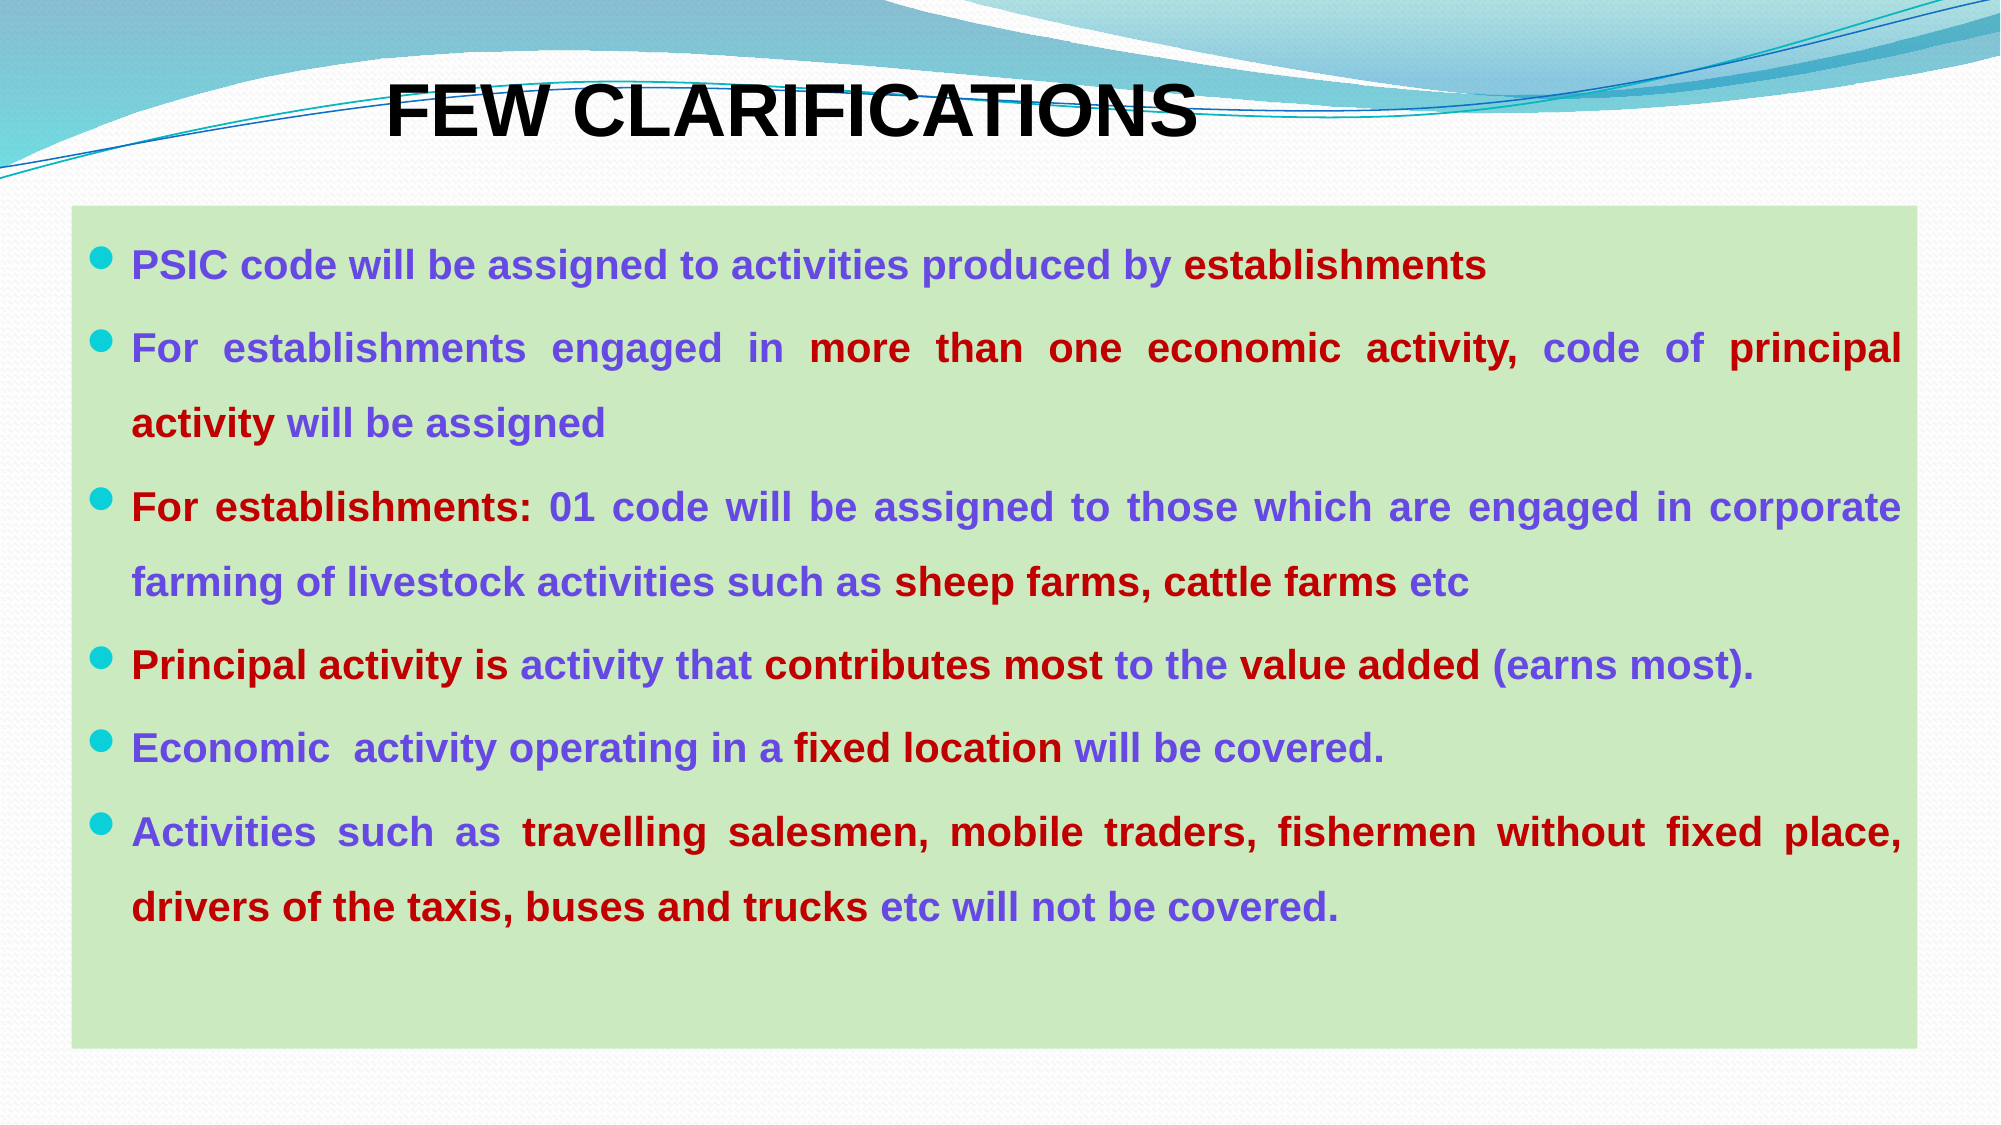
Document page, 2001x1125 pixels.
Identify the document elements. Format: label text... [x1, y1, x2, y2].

list PSIC code will be assigned to activities produced by establishments For establishments engaged in more than one economic activity, code of principal activity will be assigned For establishments: 01 code will be assigned to those which are engaged in corporate farming of livestock activities such as sheep farms, cattle farms etc Principal activity is activity that contributes most to the value added (earns most). Economic activity operating in a fixed location will be covered. Activities such as travelling salesmen, mobile traders, fishermen without fixed place, drivers of the taxis, buses and trucks etc will not be covered. [71, 205, 1918, 1049]
text_box FEW CLARIFICATIONS [106, 54, 1500, 159]
